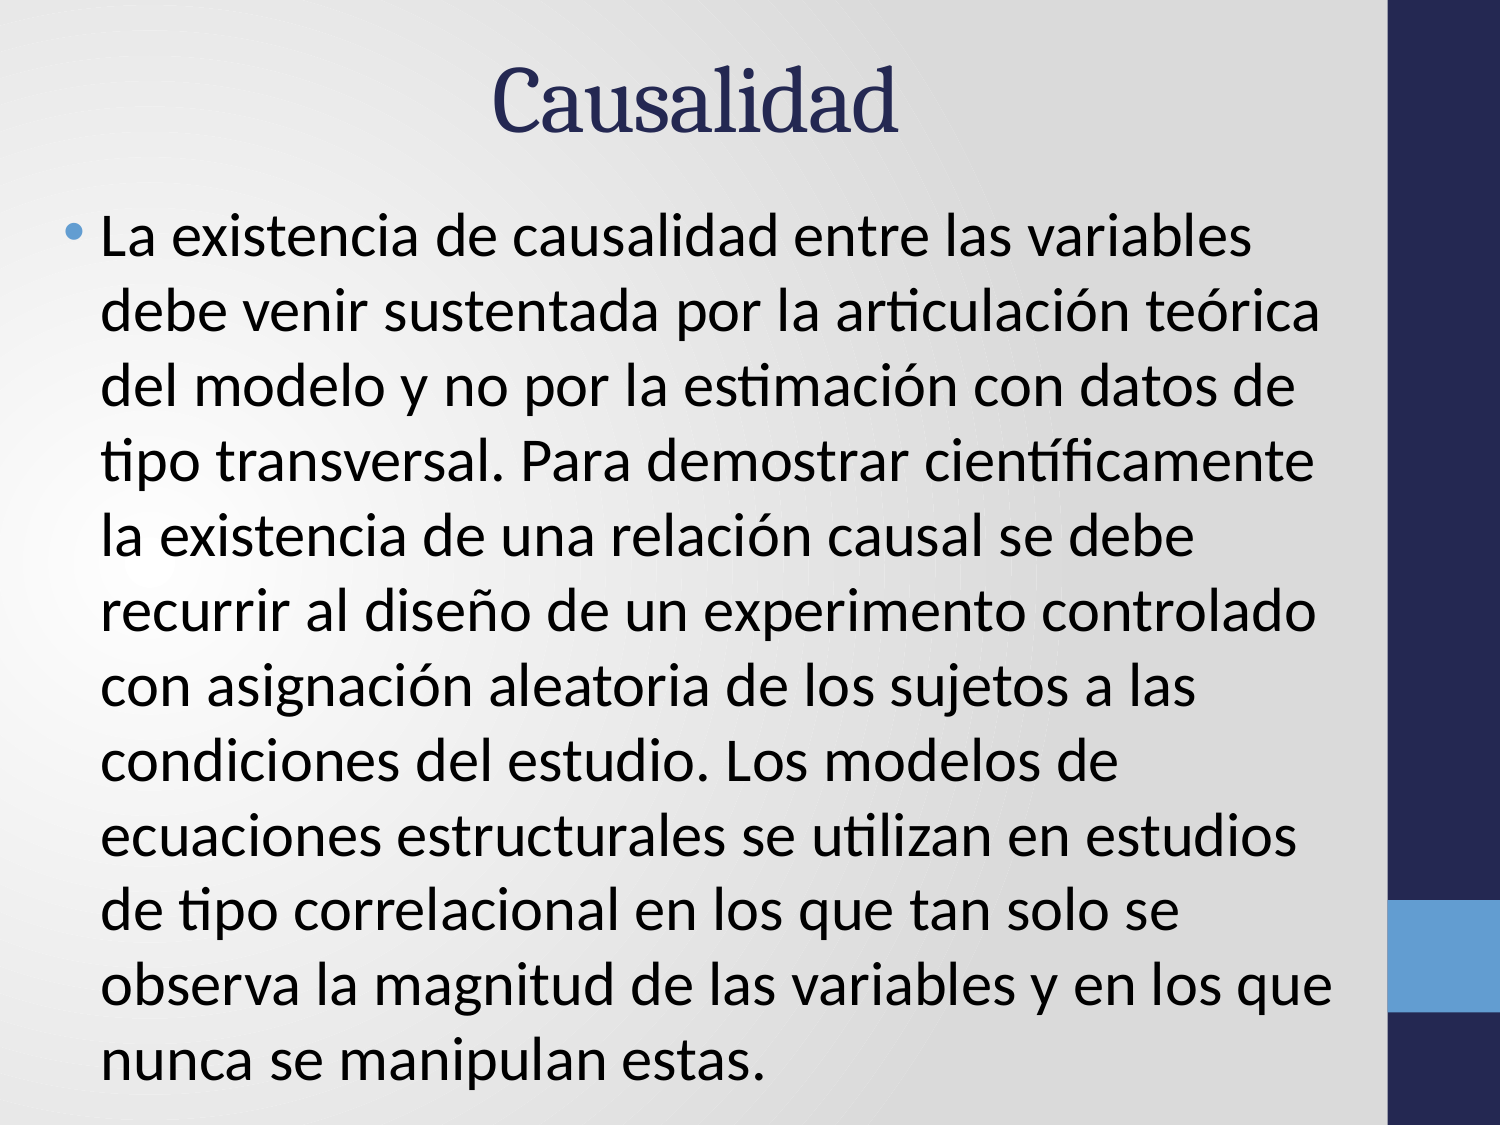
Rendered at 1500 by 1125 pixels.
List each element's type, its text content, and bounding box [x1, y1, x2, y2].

title Causalidad [71, 0, 1322, 186]
list La existencia de causalidad entre las variables debe venir sustentada por la articulación teórica del modelo y no por la estimación con datos de tipo transversal. Para demostrar científicamente la existencia de una relación causal se debe recurrir al diseño de un experimento controlado con asignación aleatoria de los sujetos a las condiciones del estudio. Los modelos de ecuaciones estructurales se utilizan en estudios de tipo correlacional en los que tan solo se observa la magnitud de las variables y en los que nunca se manipulan estas. [29, 186, 1365, 1106]
